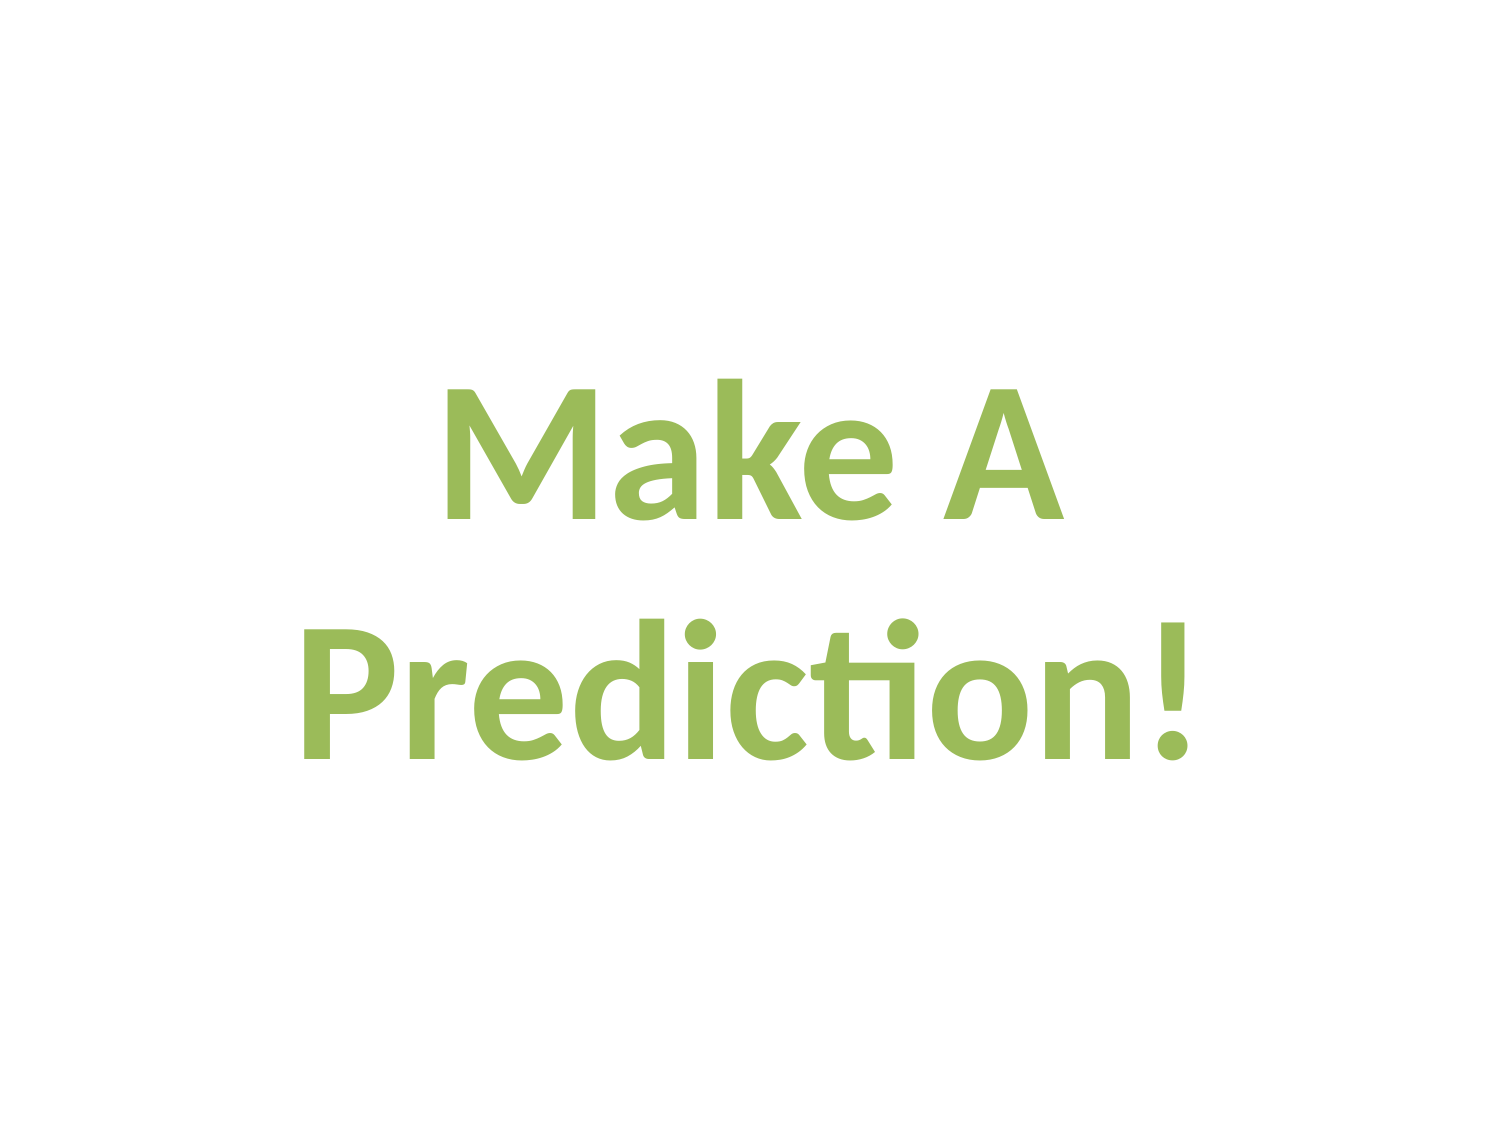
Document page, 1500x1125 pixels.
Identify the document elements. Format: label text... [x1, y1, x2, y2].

text_box Make A Prediction! [258, 312, 1241, 808]
